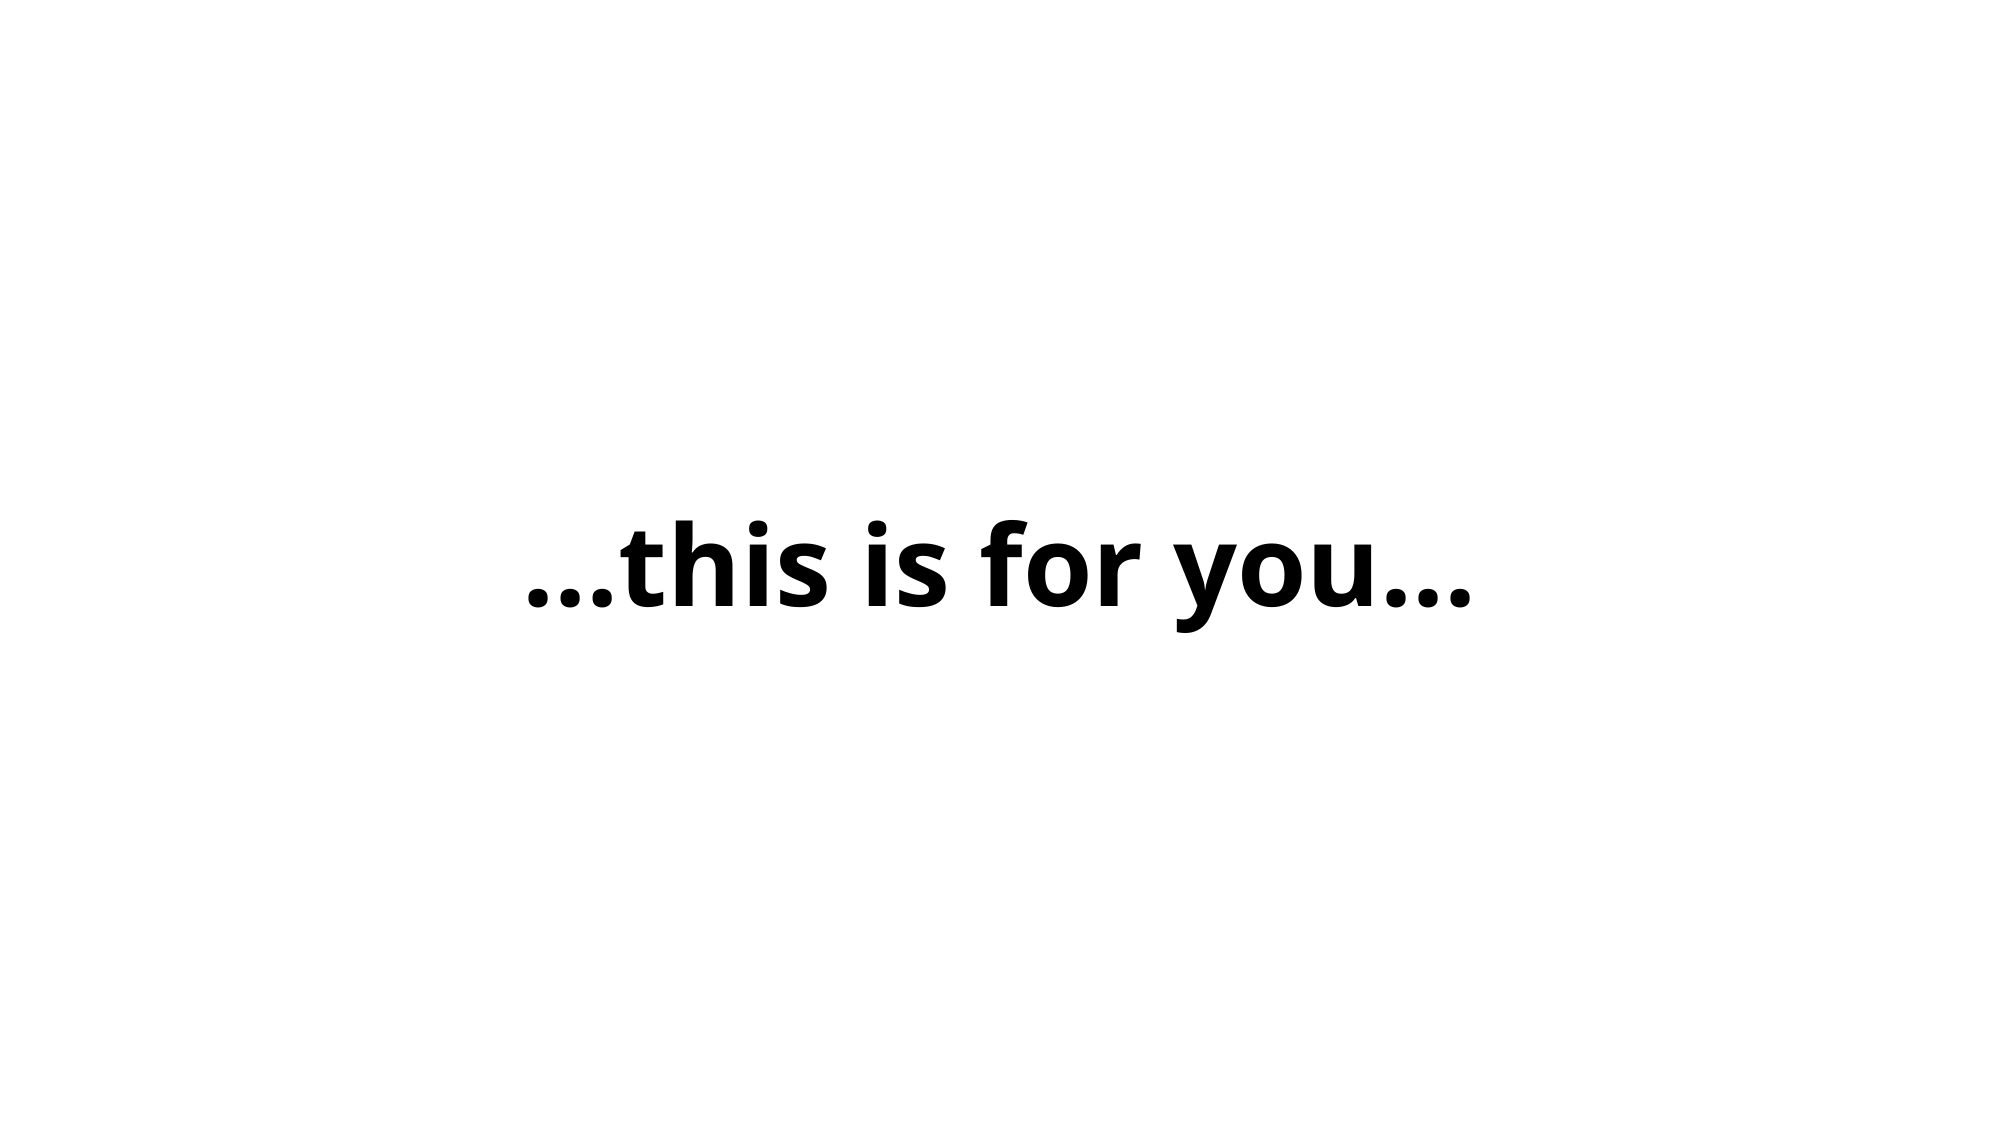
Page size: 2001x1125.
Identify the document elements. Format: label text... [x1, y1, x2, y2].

text_box …this is for you... [99, 486, 1900, 637]
